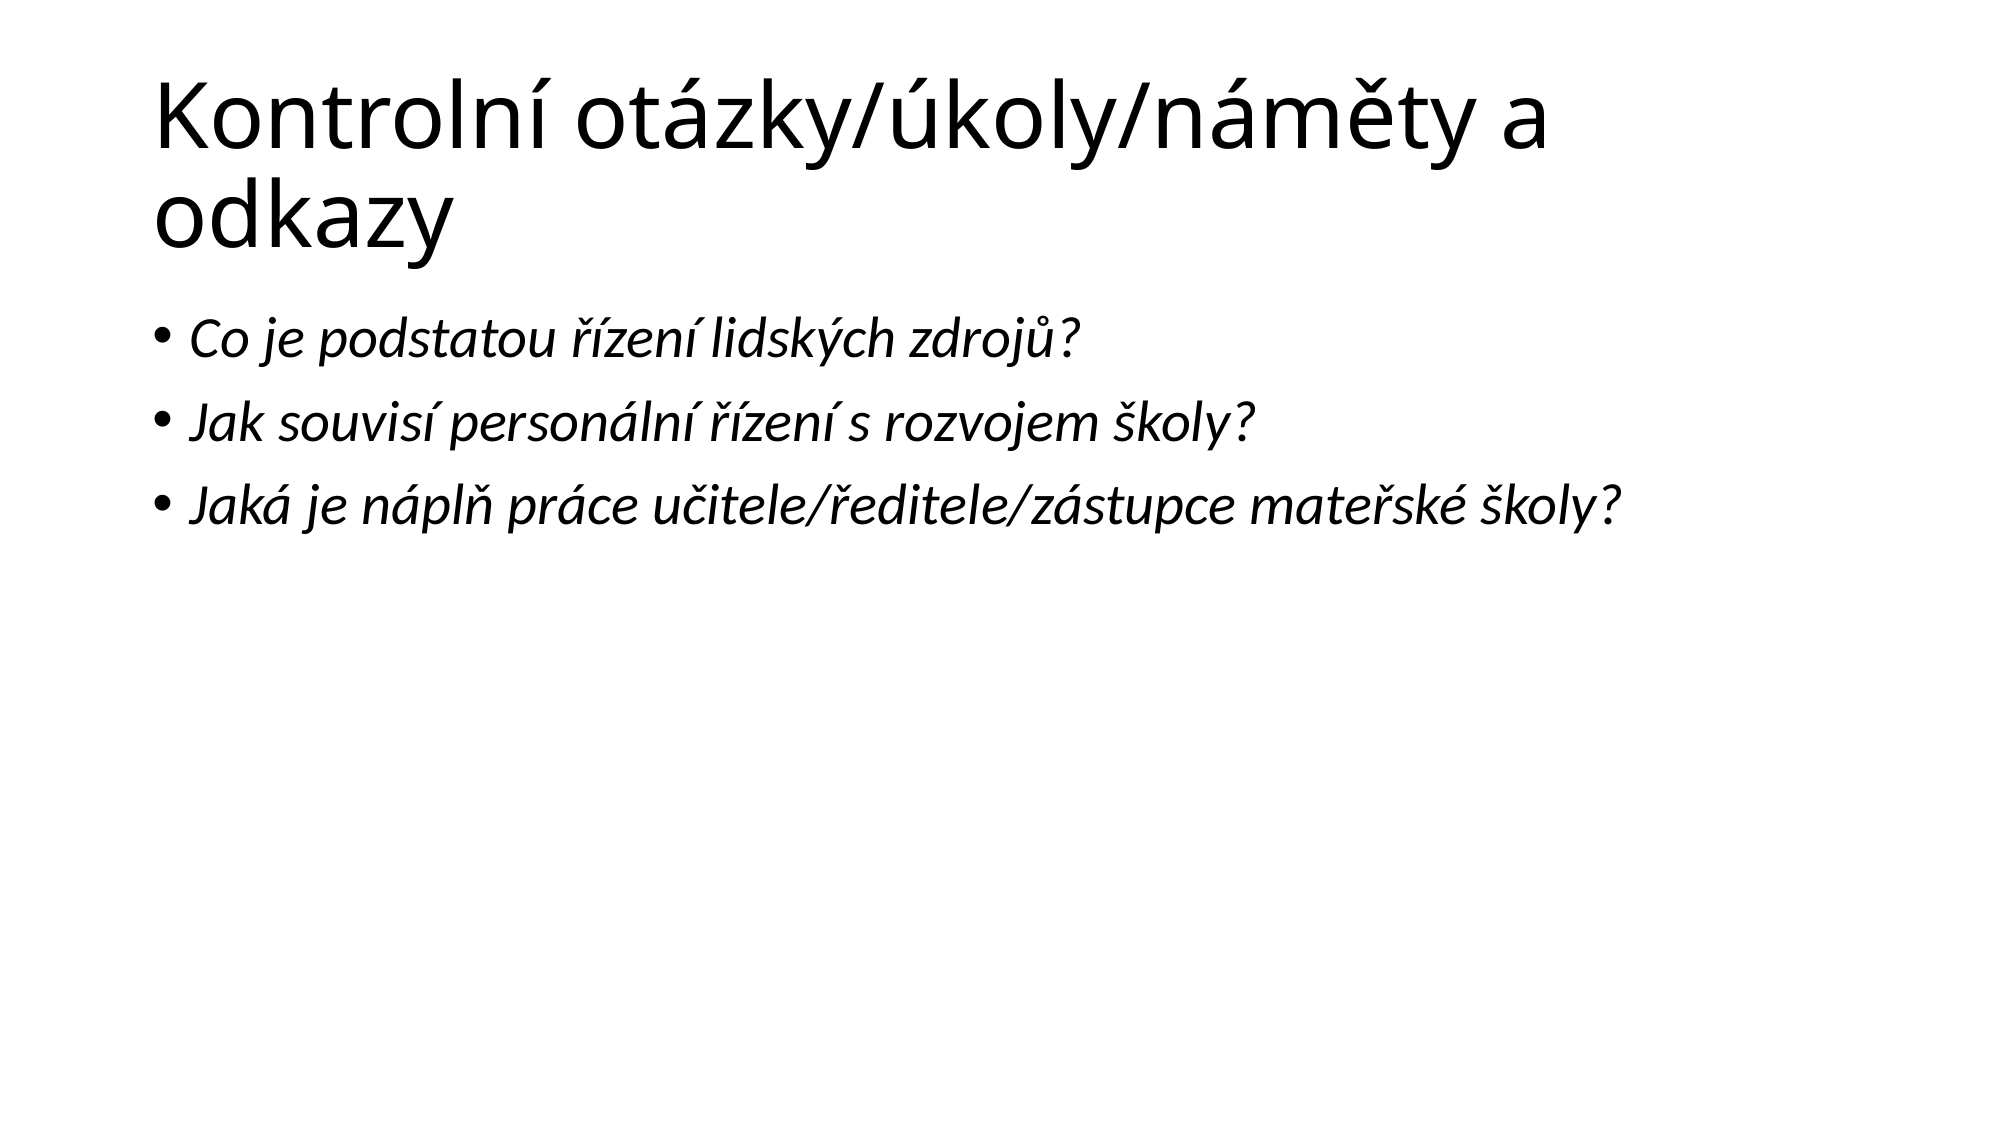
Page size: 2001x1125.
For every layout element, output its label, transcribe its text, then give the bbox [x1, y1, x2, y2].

title Kontrolní otázky/úkoly/náměty a odkazy [137, 59, 1863, 278]
list Co je podstatou řízení lidských zdrojů? Jak souvisí personální řízení s rozvojem školy? Jaká je náplň práce učitele/ředitele/zástupce mateřské školy? [137, 299, 1863, 1014]
